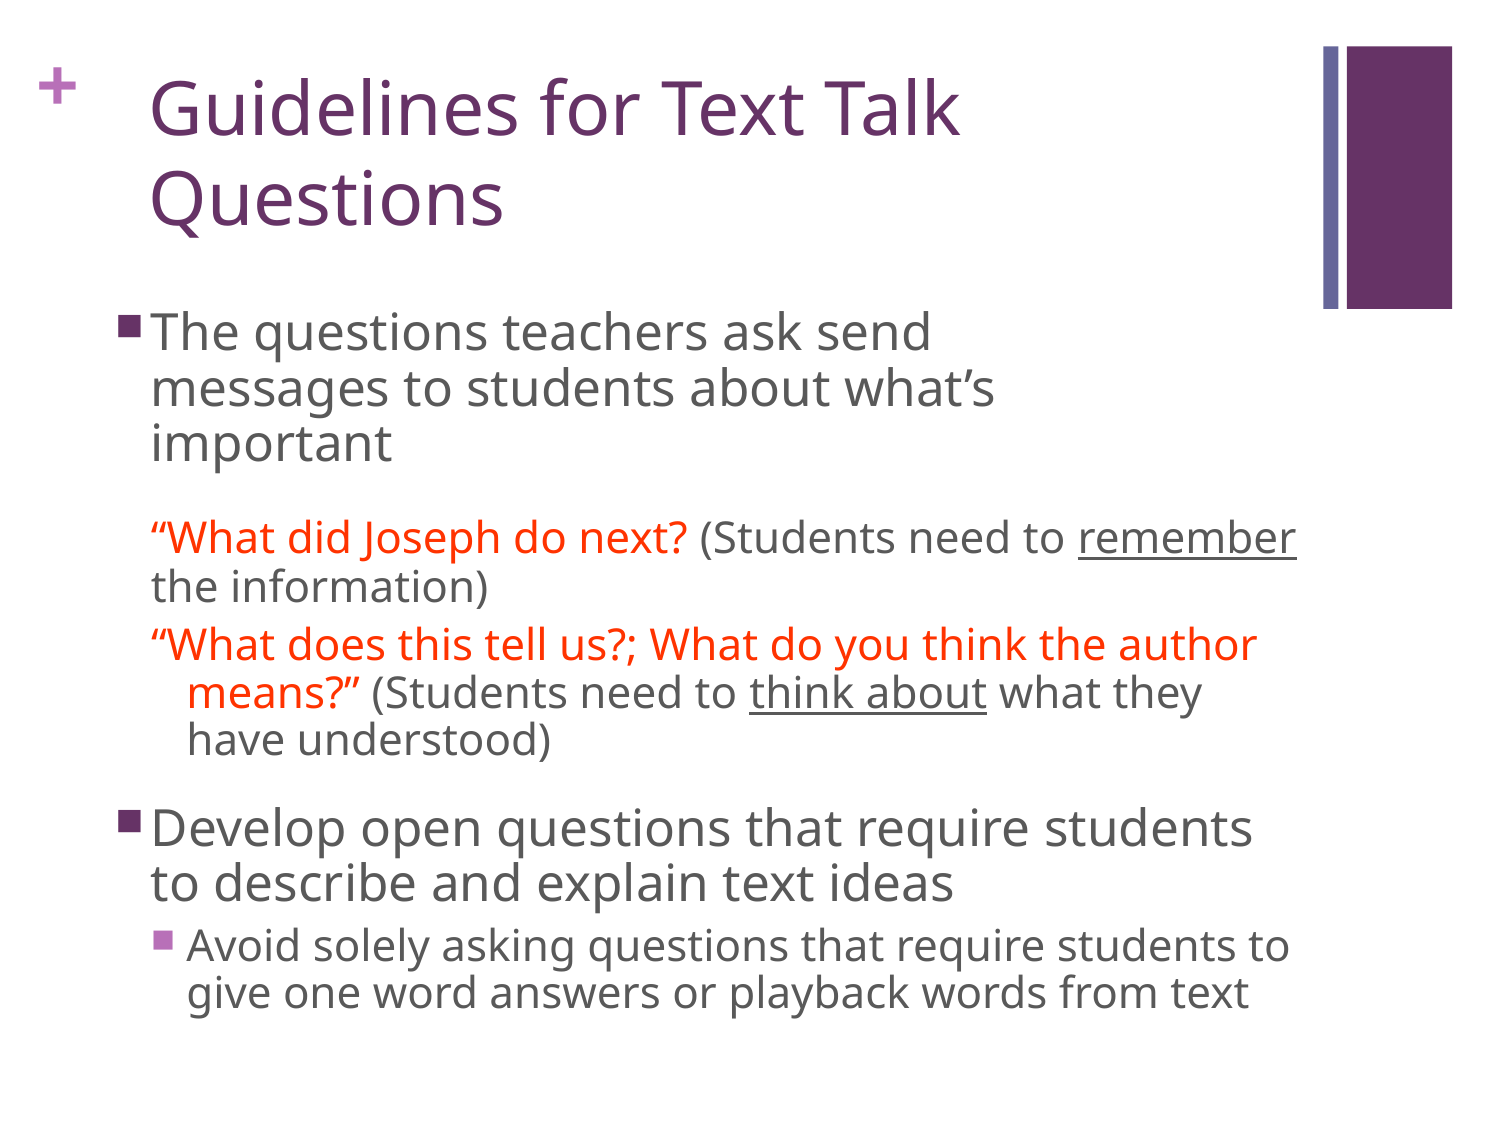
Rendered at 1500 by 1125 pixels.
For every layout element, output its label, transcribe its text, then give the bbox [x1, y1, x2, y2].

list The questions teachers ask send messages to students about what’s important “What did Joseph do next? (Students need to remember the information) “What does this tell us?; What do you think the author means?” (Students need to think about what they have understood) Develop open questions that require students to describe and explain text ideas Avoid solely asking questions that require students to give one word answers or playback words from text [100, 299, 1326, 1037]
title Guidelines for Text Talk Questions [134, 52, 1262, 228]
